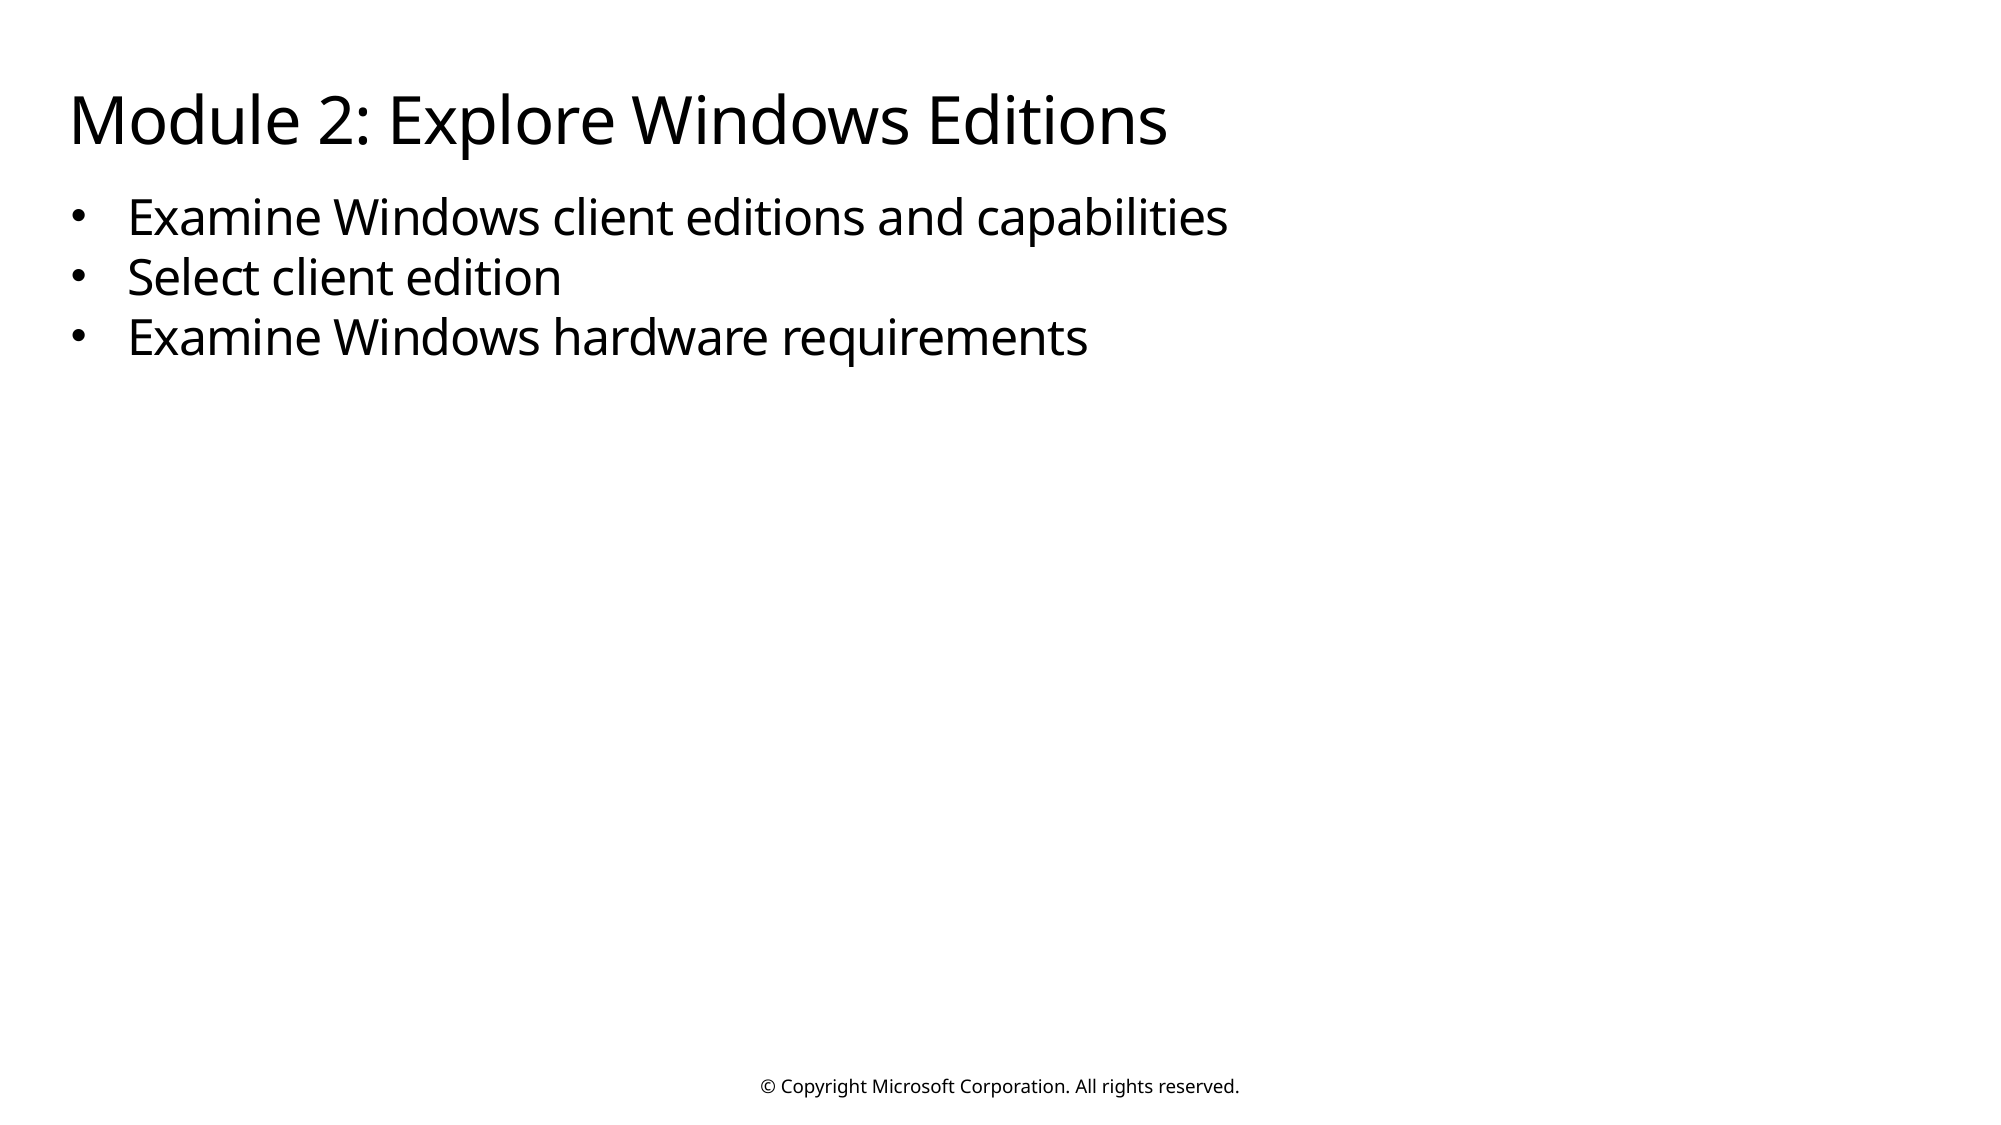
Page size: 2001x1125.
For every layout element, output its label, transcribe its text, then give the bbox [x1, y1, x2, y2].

list Examine Windows client editions and capabilities Select client edition Examine Windows hardware requirements [70, 177, 1932, 375]
title Module 2: Explore Windows Editions [68, 72, 1930, 178]
